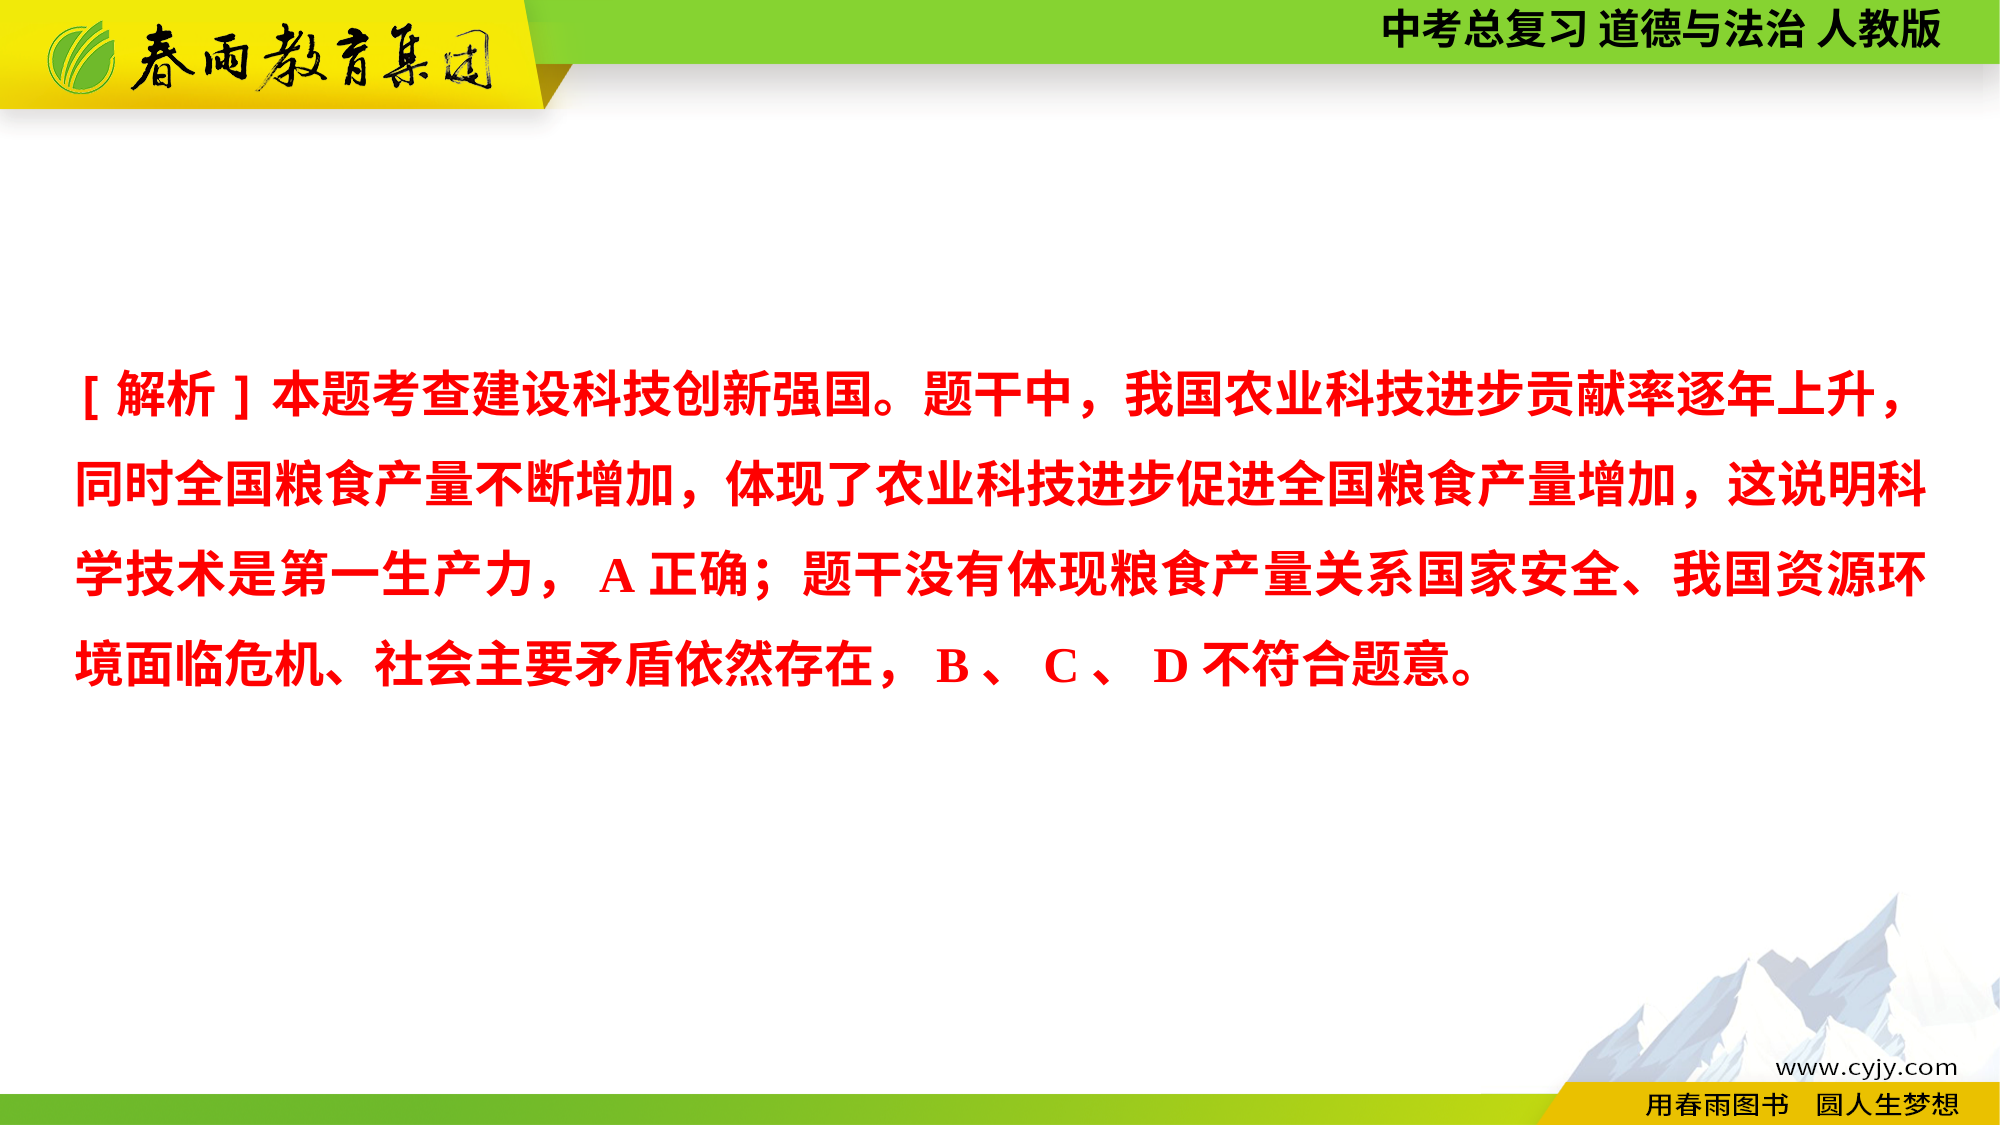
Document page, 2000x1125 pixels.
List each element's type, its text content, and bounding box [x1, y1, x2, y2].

picture [0, 0, 2000, 1125]
list [解析]本题考查建设科技创新强国。题干中，我国农业科技进步贡献率逐年上升，同时全国粮食产量不断增加，体现了农业科技进步促进全国粮食产量增加，这说明科学技术是第一生产力，A正确；题干没有体现粮食产量关系国家安全、我国资源环境面临危机、社会主要矛盾依然存在，B、C、D不符合题意。 [59, 325, 1944, 693]
